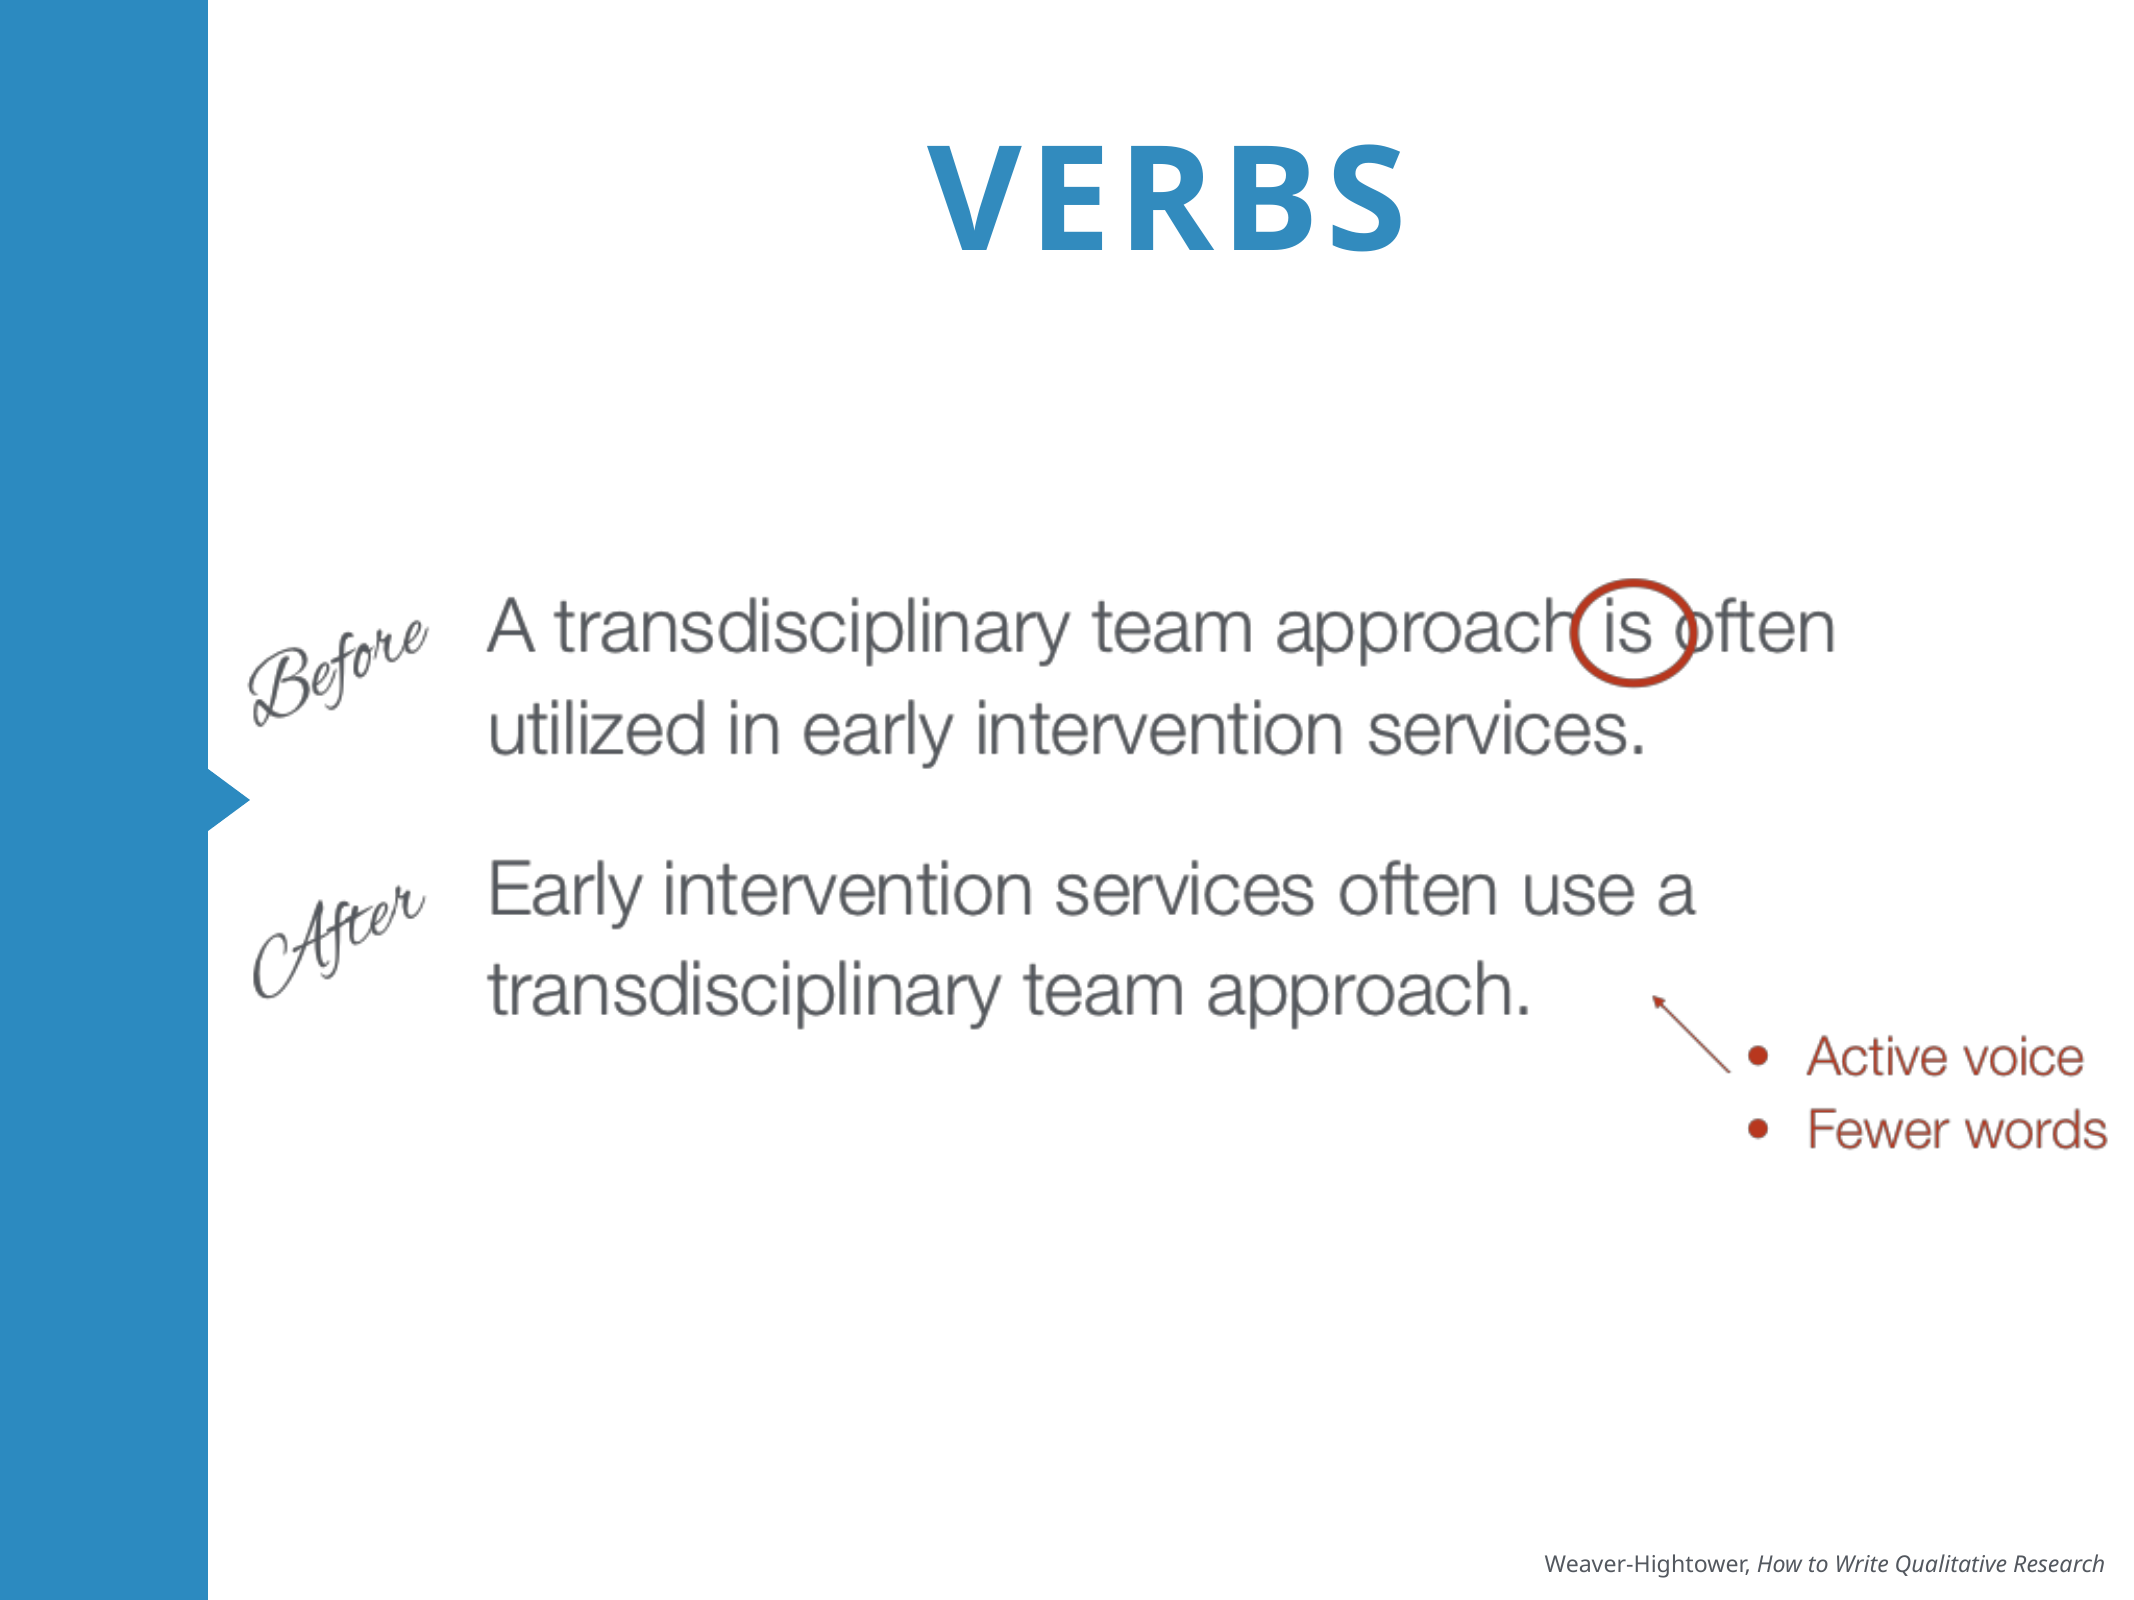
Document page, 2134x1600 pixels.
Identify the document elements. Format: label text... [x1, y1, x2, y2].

title Verbs [333, 103, 2002, 314]
picture [223, 577, 2112, 1162]
